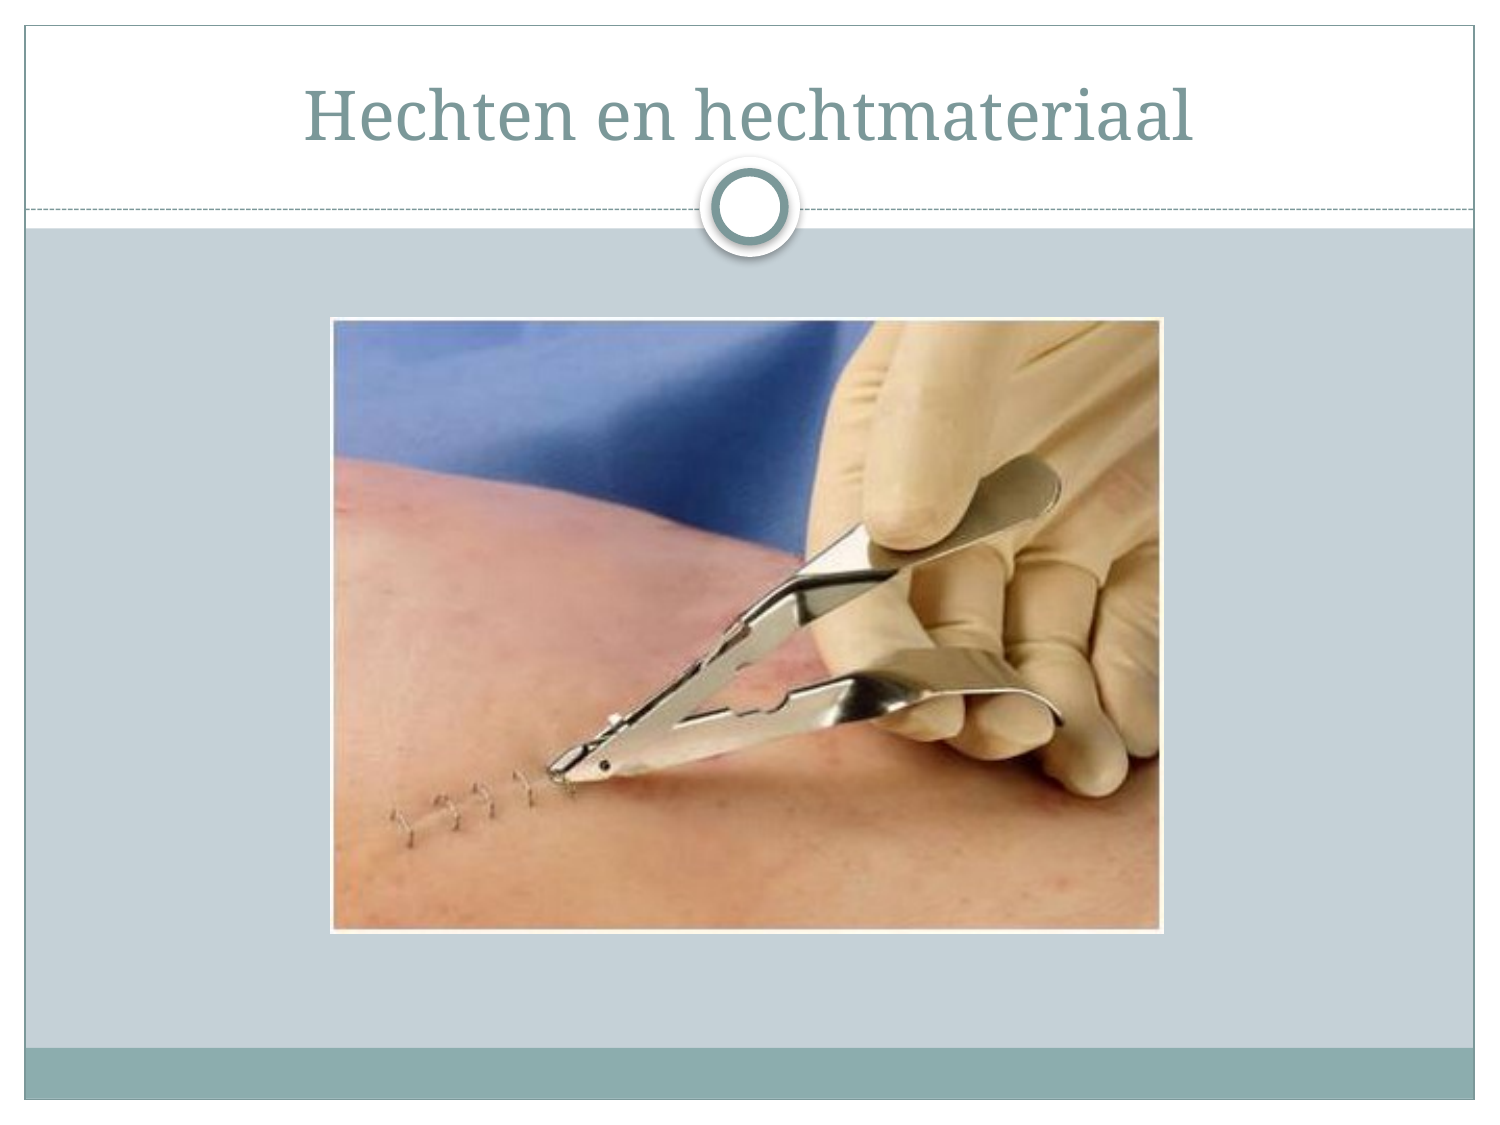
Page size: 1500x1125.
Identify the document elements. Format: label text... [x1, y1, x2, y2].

title Hechten en hechtmateriaal [49, 37, 1450, 162]
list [330, 316, 1164, 934]
